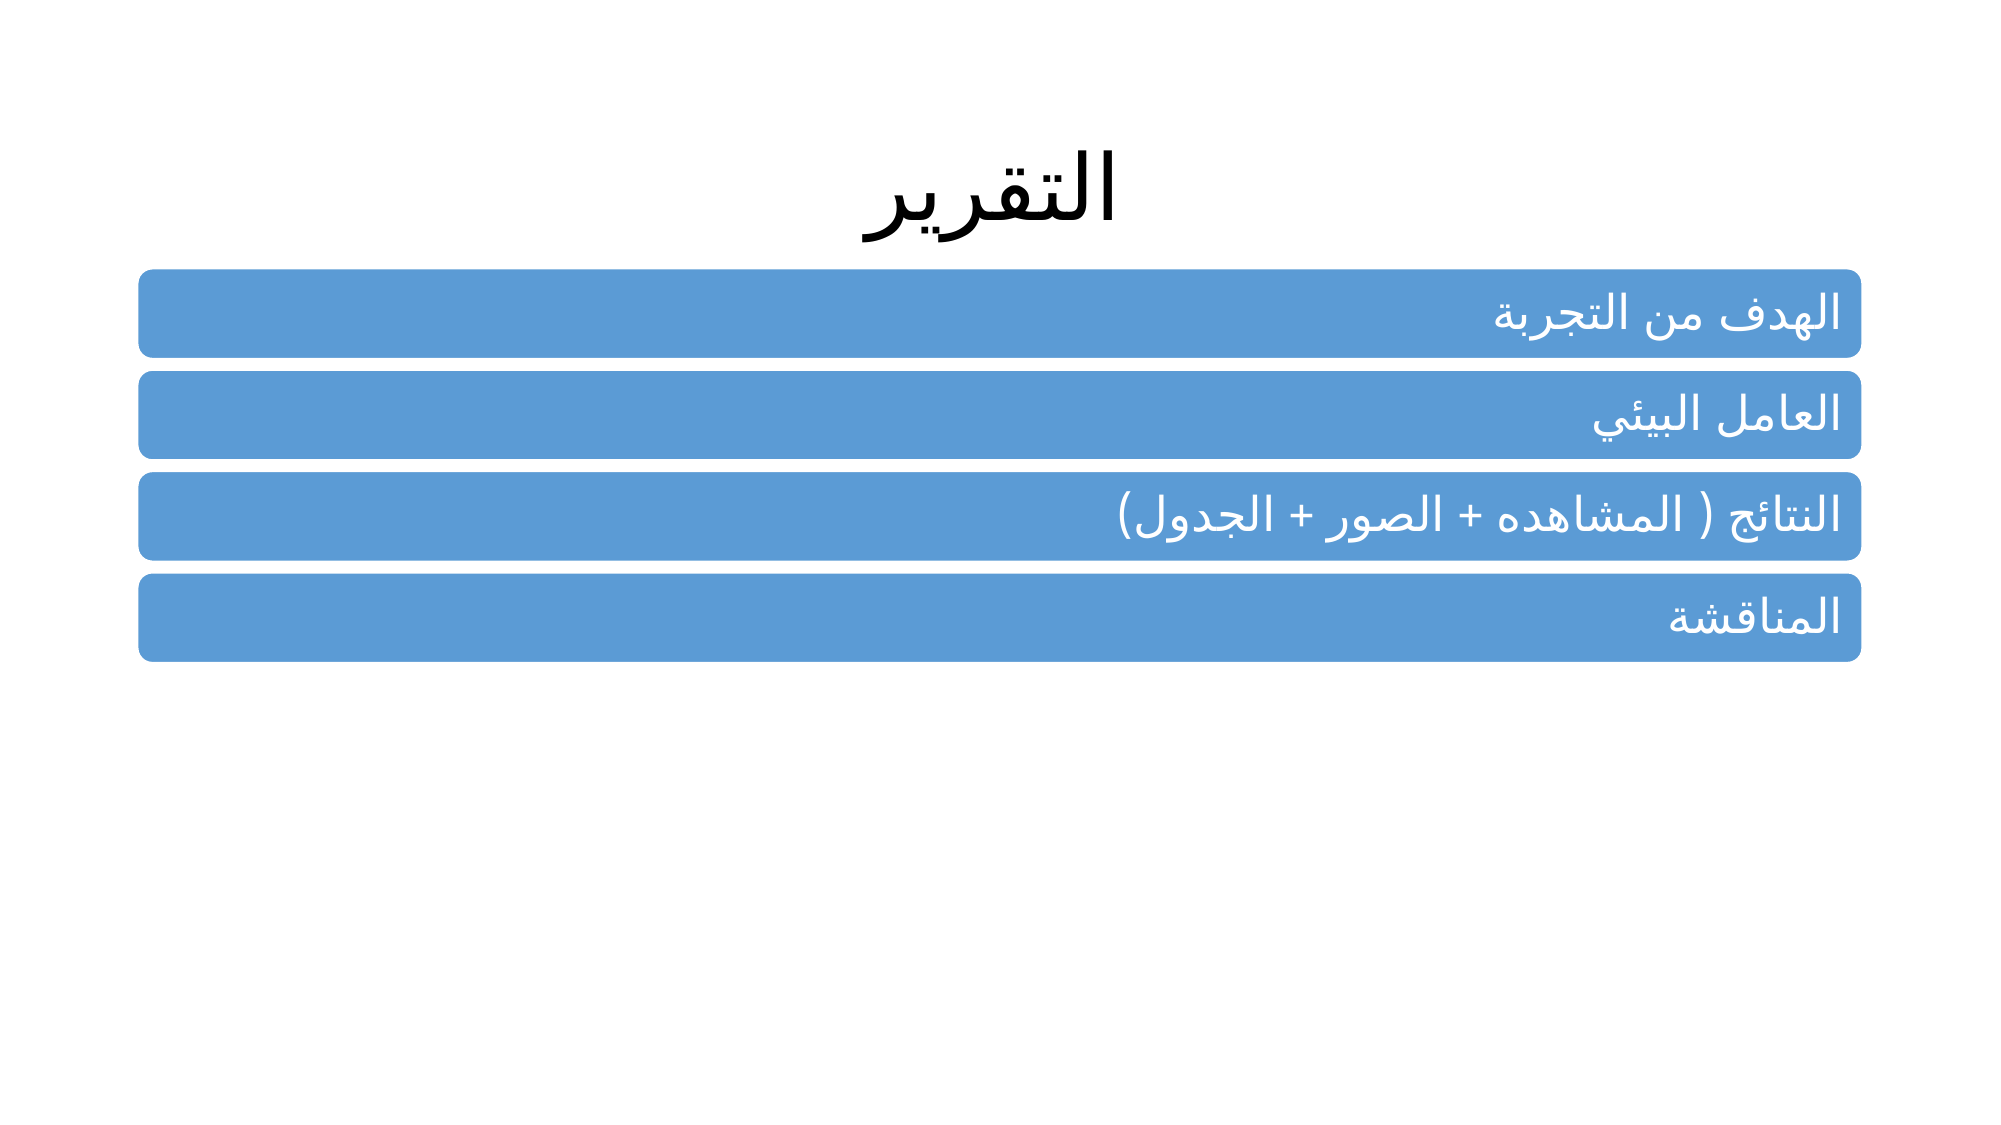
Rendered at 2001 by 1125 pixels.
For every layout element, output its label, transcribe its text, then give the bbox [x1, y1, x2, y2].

title التقرير [125, 82, 1863, 300]
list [137, 266, 1863, 1017]
